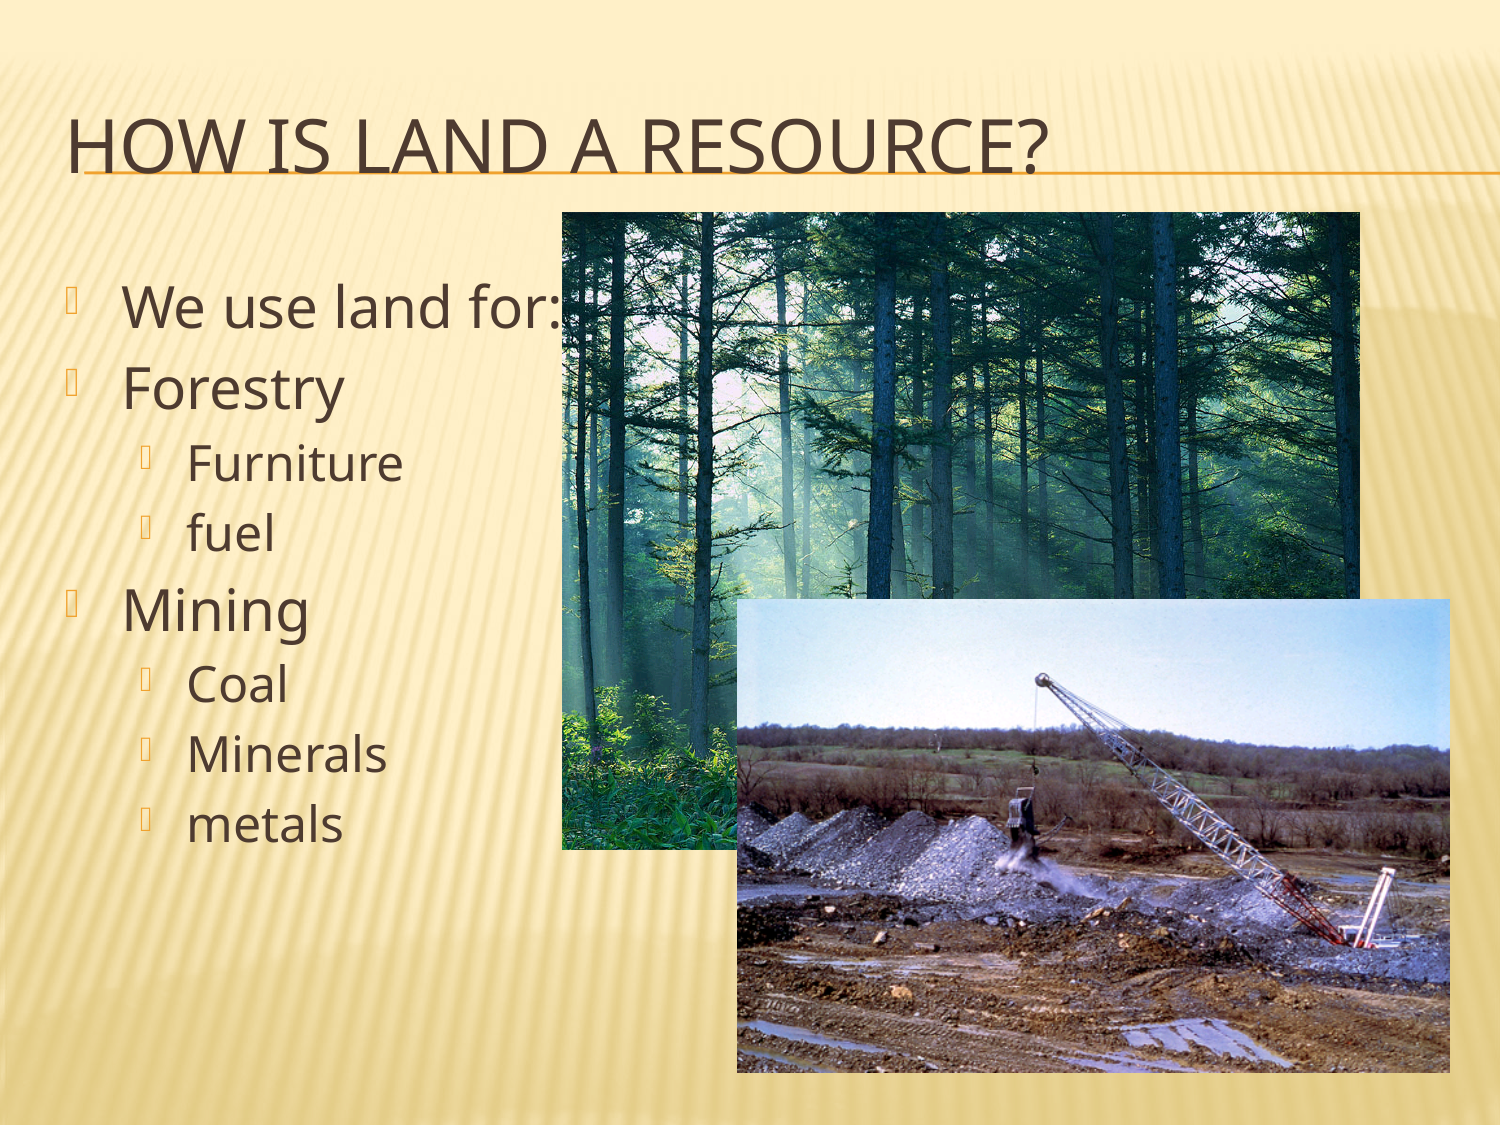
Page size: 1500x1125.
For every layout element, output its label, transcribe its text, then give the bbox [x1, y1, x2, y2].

picture [562, 212, 1450, 1073]
list We use land for: Forestry Furniture fuel Mining Coal Minerals metals [50, 262, 727, 1038]
title How is LAND A Resource? [49, 75, 1475, 213]
